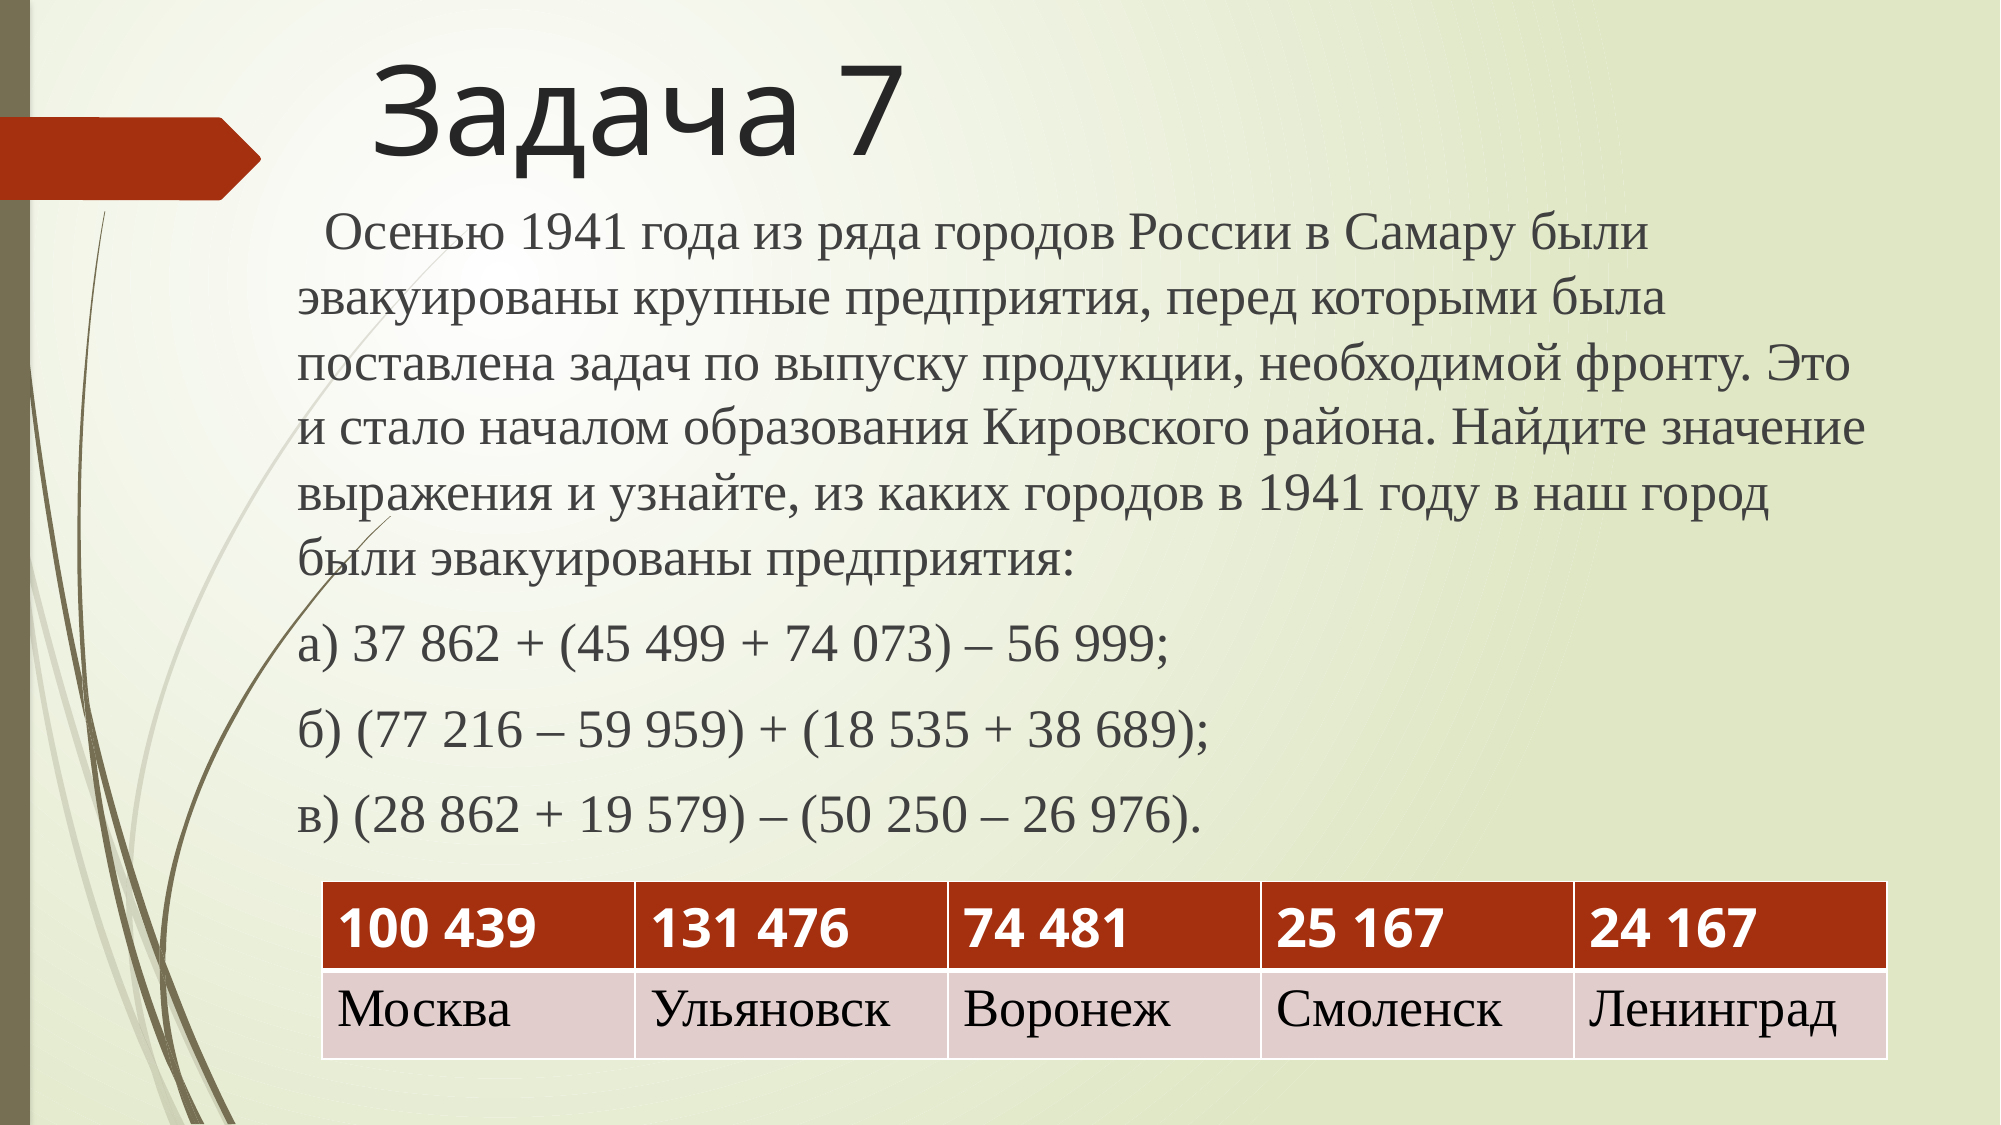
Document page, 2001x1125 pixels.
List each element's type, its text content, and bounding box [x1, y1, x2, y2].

table_cell Ленинград [1575, 973, 1886, 1058]
table_header 100 439 [323, 882, 634, 968]
list Осенью 1941 года из ряда городов России в Самару были эвакуированы крупные предприятия, перед которыми была поставлена задач по выпуску продукции, необходимой фронту. Это и стало началом образования Кировского района. Найдите значение выражения и узнайте, из каких городов в 1941 году в наш город были эвакуированы предприятия: а) 37 862 + (45 499 + 74 073) – 56 999; б) (77 216 – 59 959) + (18 535 + 38 689); в) (28 862 + 19 579) – (50 250 – 26 976). [282, 188, 1888, 1102]
table_cell Смоленск [1262, 973, 1573, 1058]
table_header 74 481 [949, 882, 1260, 968]
table_cell Ульяновск [636, 973, 947, 1058]
table_header 25 167 [1262, 882, 1573, 968]
table_header 131 476 [636, 882, 947, 968]
title Задача 7 [355, 22, 1888, 188]
table_cell Москва [323, 973, 634, 1058]
table_header 24 167 [1575, 882, 1886, 968]
table_cell Воронеж [949, 973, 1260, 1058]
